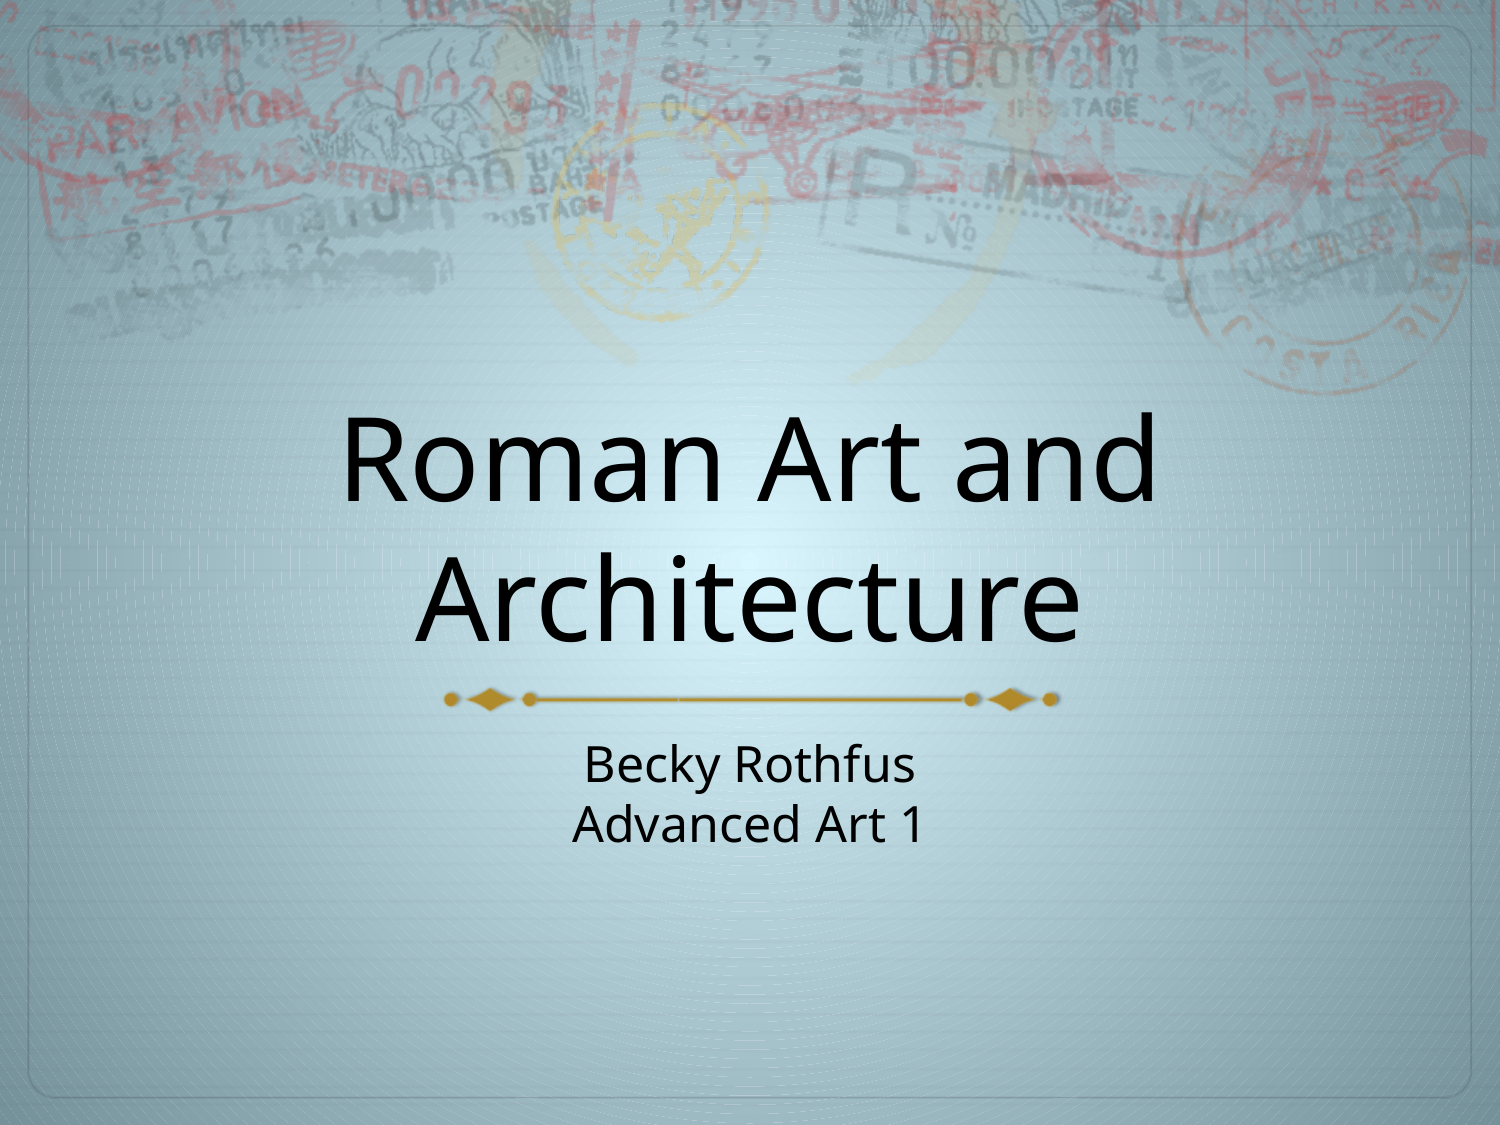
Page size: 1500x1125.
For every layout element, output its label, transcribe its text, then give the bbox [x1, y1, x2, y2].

picture [0, 0, 1500, 1125]
title Roman Art and Architecture [93, 275, 1407, 673]
subtitle Becky Rothfus Advanced Art 1 [93, 725, 1407, 925]
